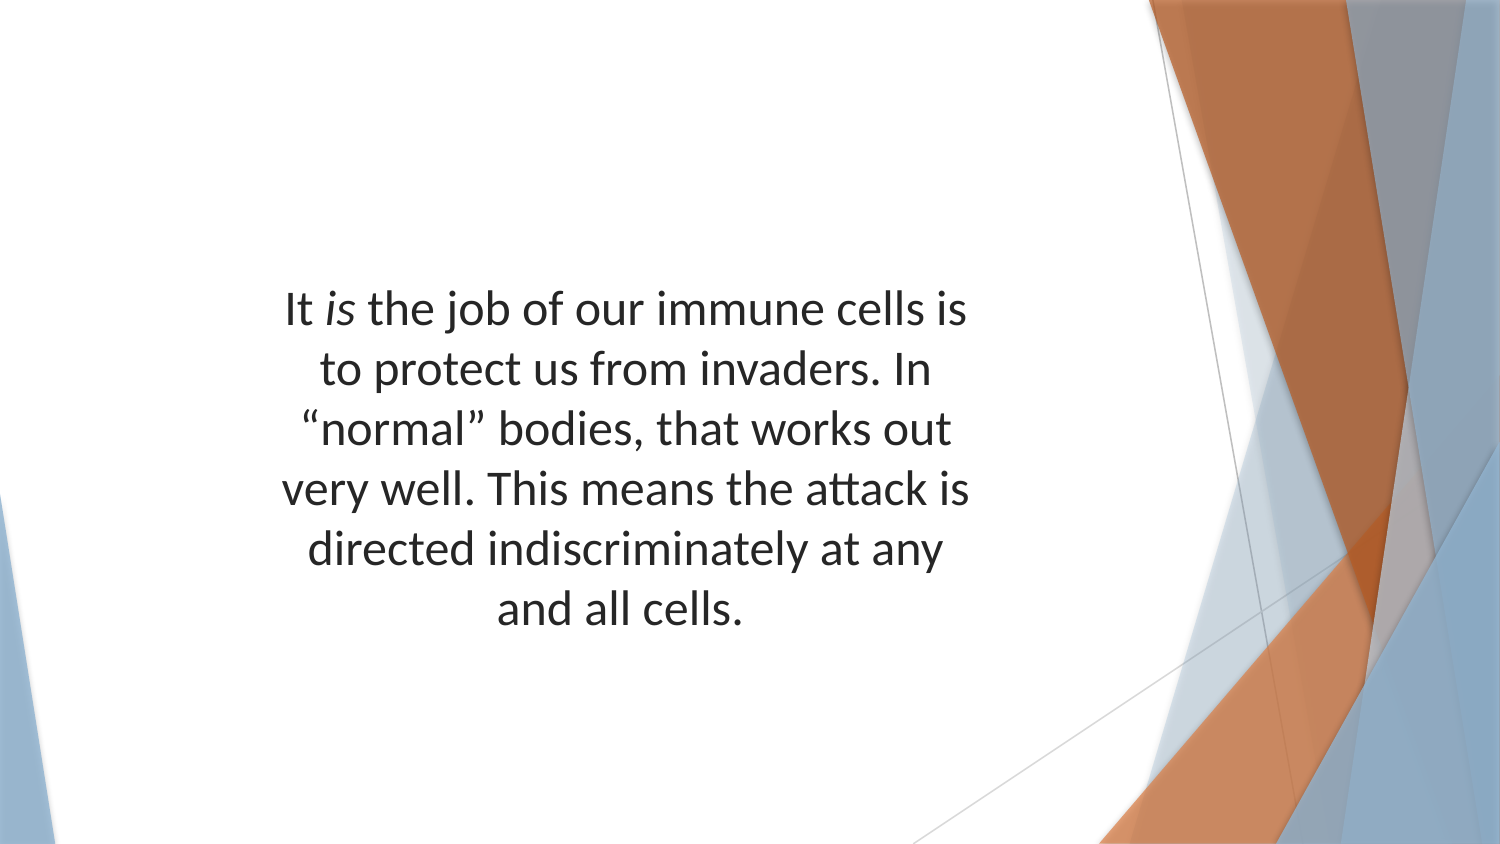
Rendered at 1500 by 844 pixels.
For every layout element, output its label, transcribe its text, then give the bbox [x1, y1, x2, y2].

list It is the job of our immune cells is to protect us from invaders. In “normal” bodies, that works out very well. This means the attack is directed indiscriminately at any and all cells. [253, 268, 998, 706]
